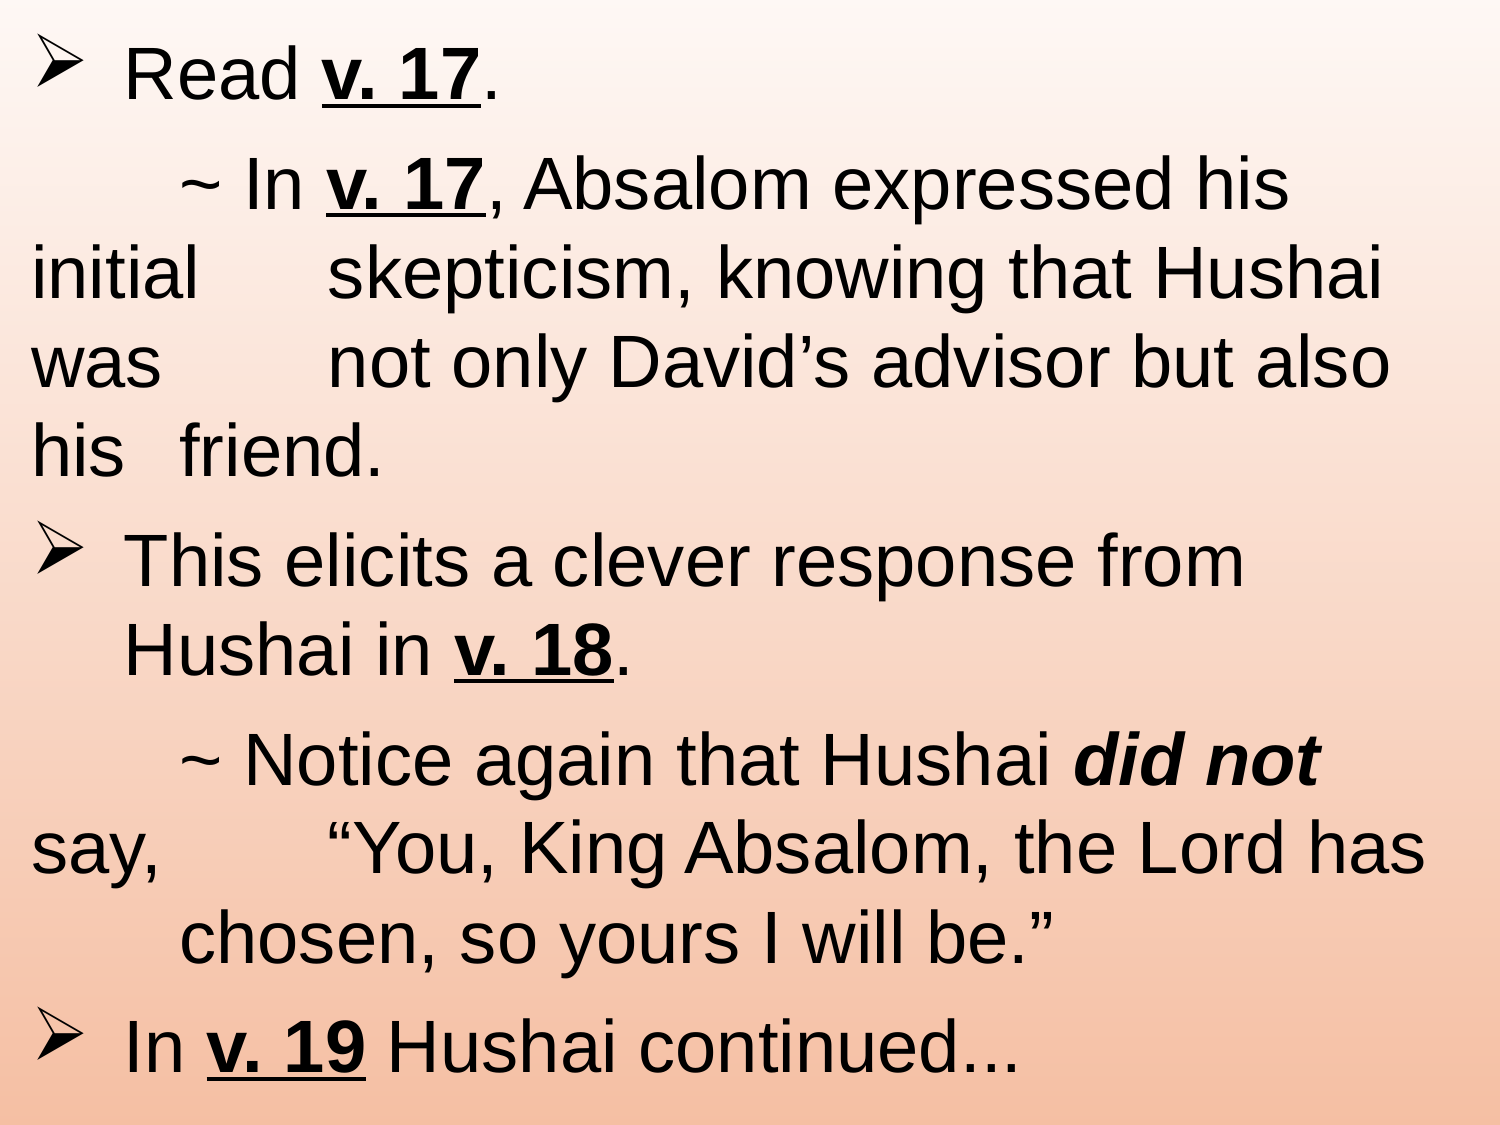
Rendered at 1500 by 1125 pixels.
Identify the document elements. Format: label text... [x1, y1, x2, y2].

subtitle Read v. 17. ~ In v. 17, Absalom expressed his initial skepticism, knowing that Hushai was not only David’s advisor but also his friend. This elicits a clever response from Hushai in v. 18. ~ Notice again that Hushai did not say, “You, King Absalom, the Lord has chosen, so yours I will be.” In v. 19 Hushai continued... [16, 18, 1480, 1110]
